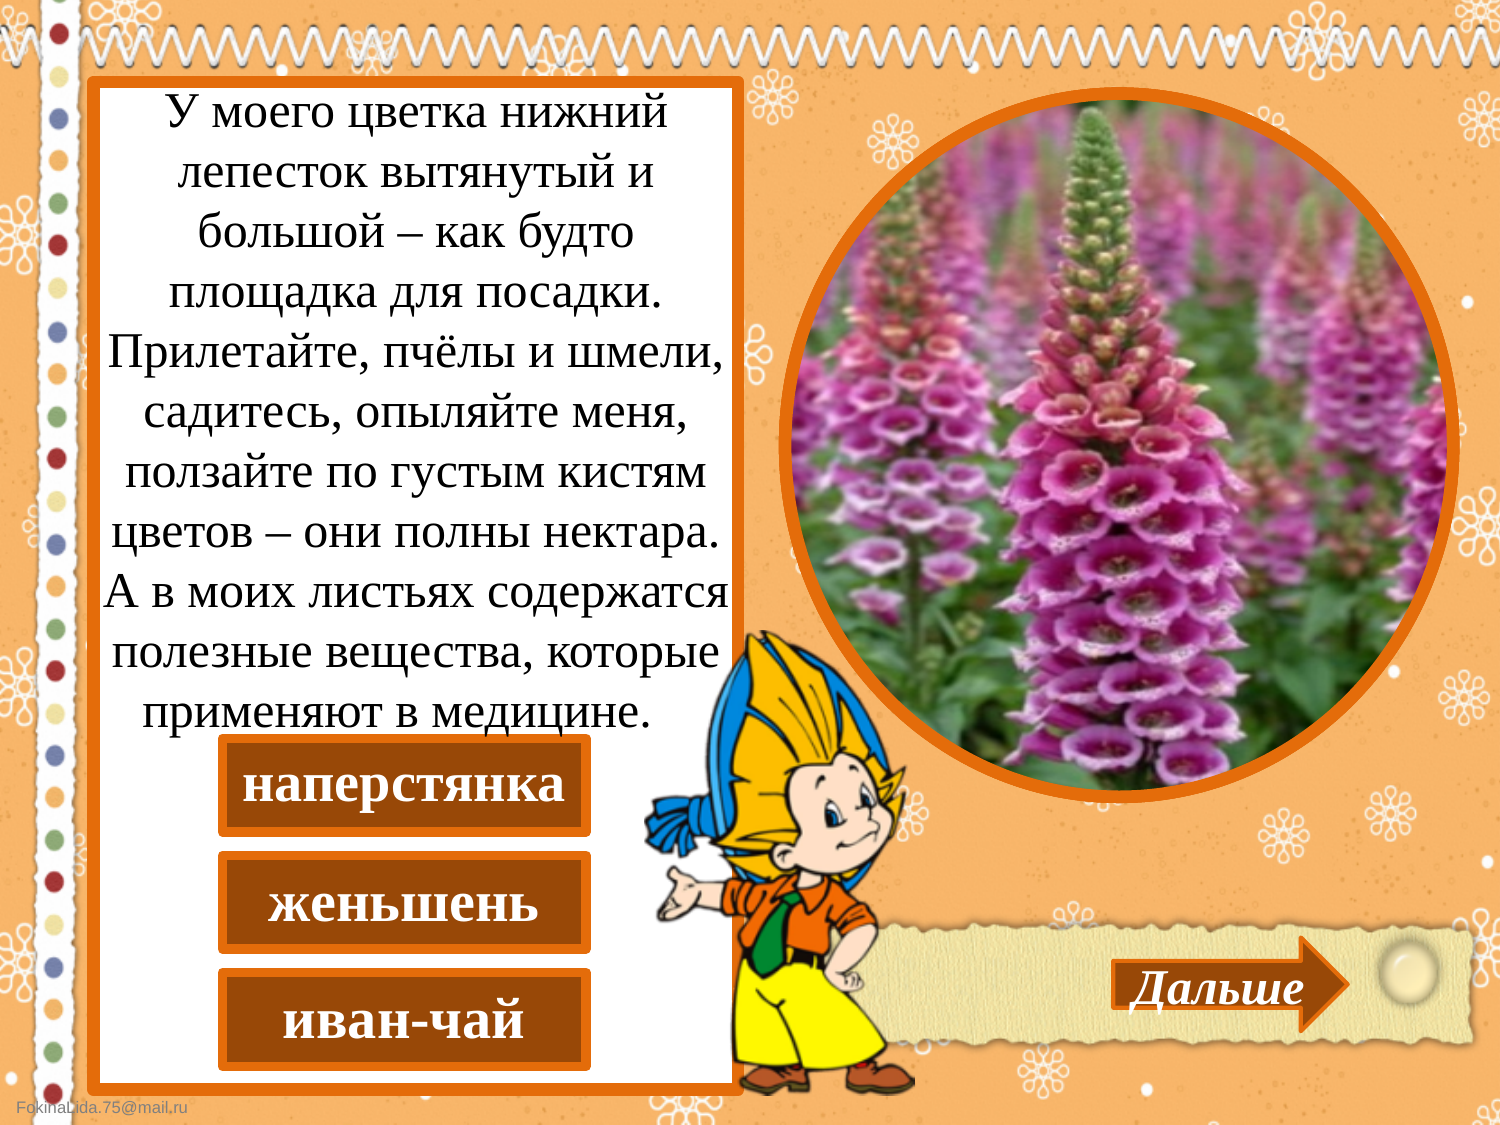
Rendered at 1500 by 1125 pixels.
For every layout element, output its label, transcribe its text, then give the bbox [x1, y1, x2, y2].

text_box женьшень [220, 853, 588, 951]
picture [0, 0, 1500, 1125]
text_box У моего цветка нижний лепесток вытянутый и большой – как будто площадка для посадки. Прилетайте, пчёлы и шмели, садитесь, опыляйте меня, ползайте по густым кистям цветов – они полны нектара. А в моих листьях содержатся полезные вещества, которые применяют в медицине. [82, 70, 750, 745]
text_box наперстянка [220, 745, 588, 834]
text_box иван-чай [220, 970, 588, 1068]
text_box Дальше [1111, 935, 1350, 1034]
text_box [783, 91, 1456, 799]
